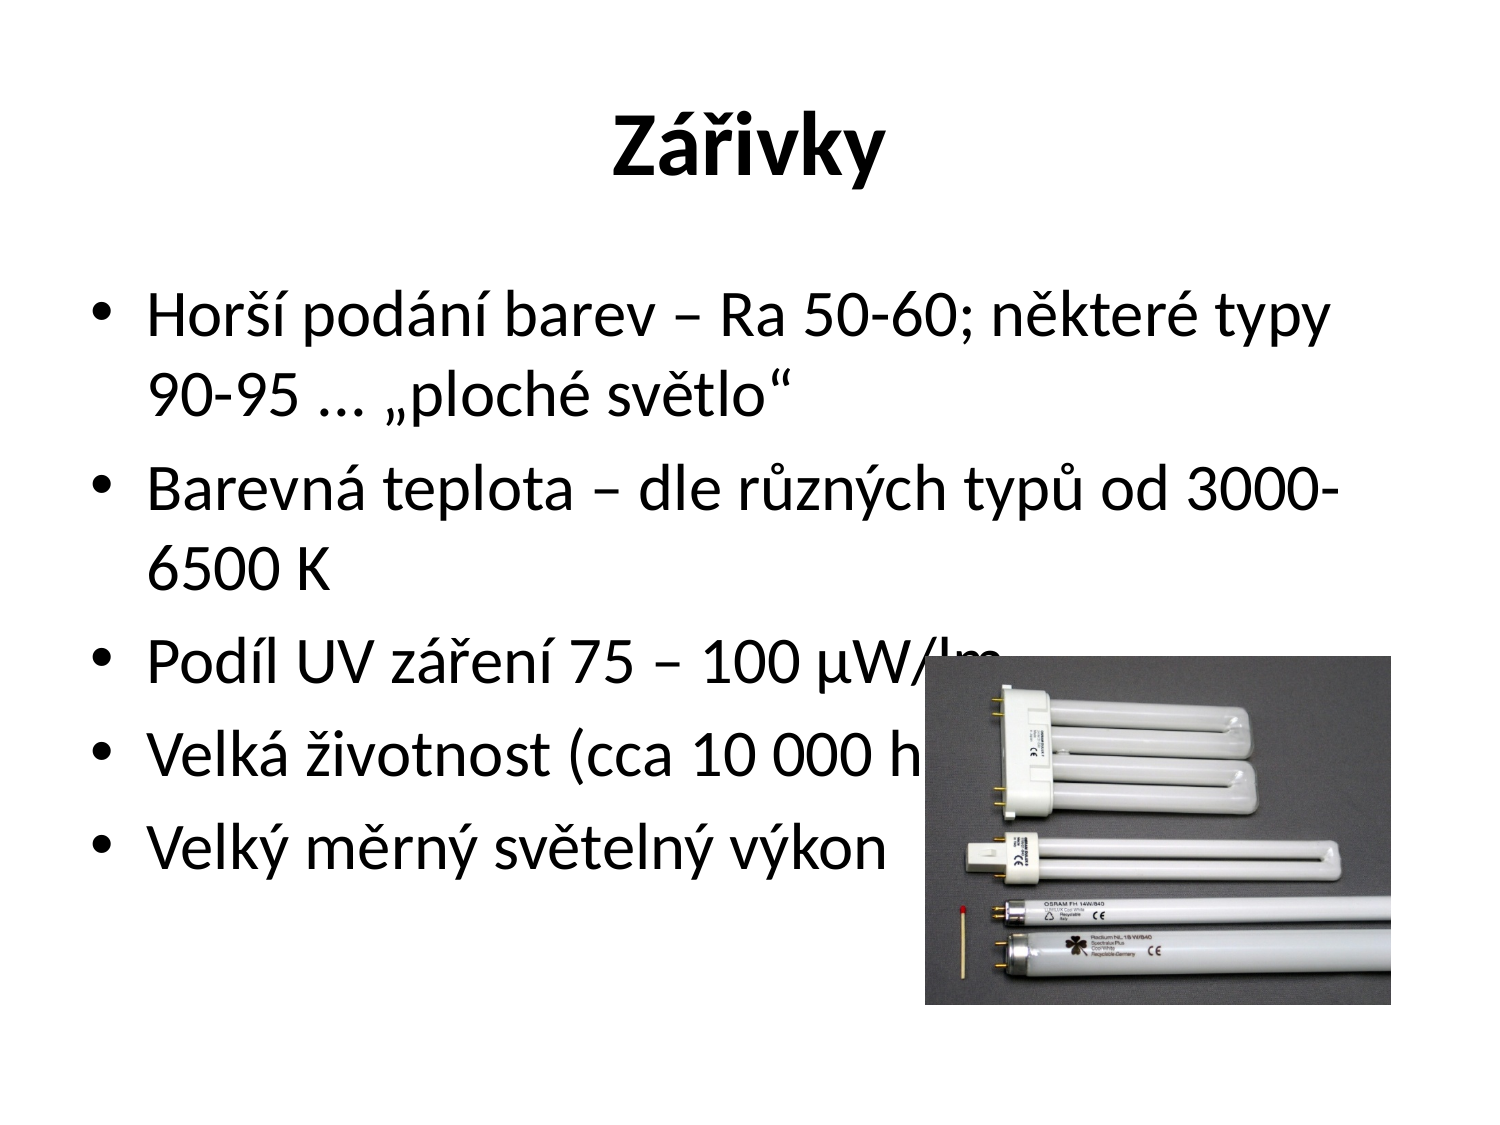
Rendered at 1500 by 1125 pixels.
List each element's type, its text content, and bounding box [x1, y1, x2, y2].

picture [925, 655, 1391, 1006]
title Zářivky [75, 45, 1425, 233]
list Horší podání barev – Ra 50-60; některé typy 90-95 ... „ploché světlo“ Barevná teplota – dle různých typů od 3000-6500 K Podíl UV záření 75 – 100 µW/lm Velká životnost (cca 10 000 hod.) Velký měrný světelný výkon [75, 262, 1425, 1005]
